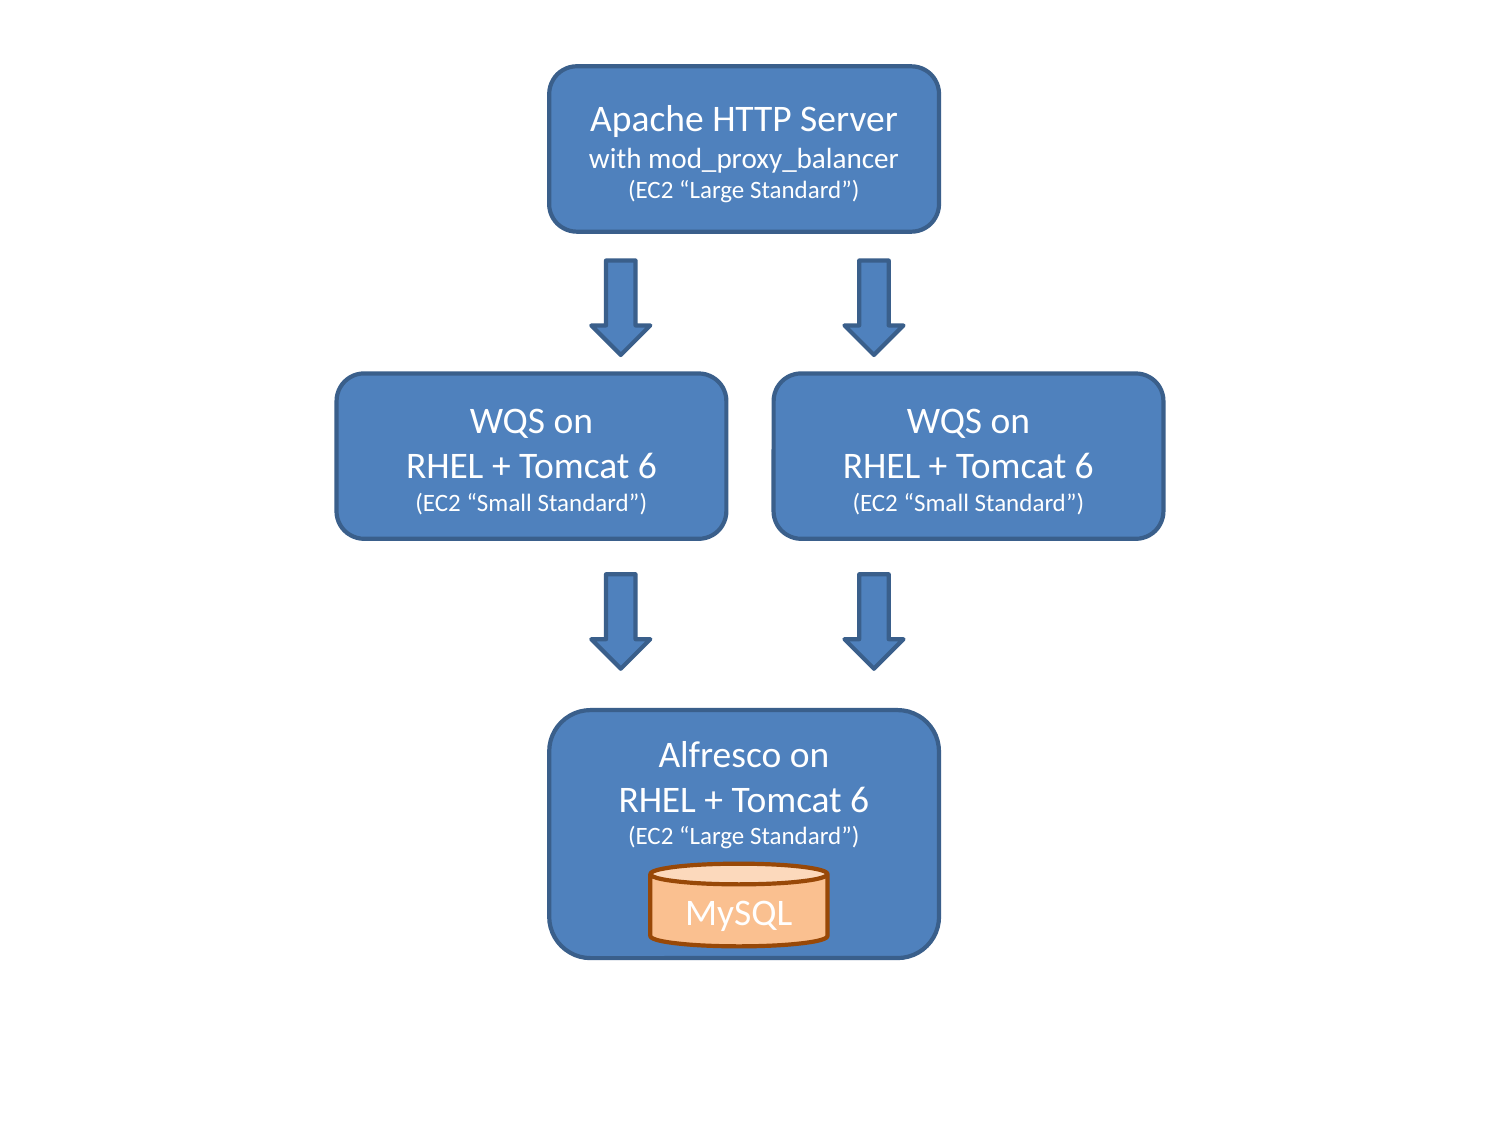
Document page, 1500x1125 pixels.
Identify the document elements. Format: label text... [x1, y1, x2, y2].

text_box [842, 572, 906, 671]
text_box Apache HTTP Server with mod_proxy_balancer (EC2 “Large Standard”) [547, 64, 942, 234]
text_box [589, 572, 653, 671]
text_box WQS on RHEL + Tomcat 6 (EC2 “Small Standard”) [334, 371, 729, 541]
text_box [842, 258, 906, 358]
text_box [589, 258, 653, 358]
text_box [548, 709, 940, 959]
text_box WQS on RHEL + Tomcat 6 (EC2 “Small Standard”) [771, 371, 1166, 541]
